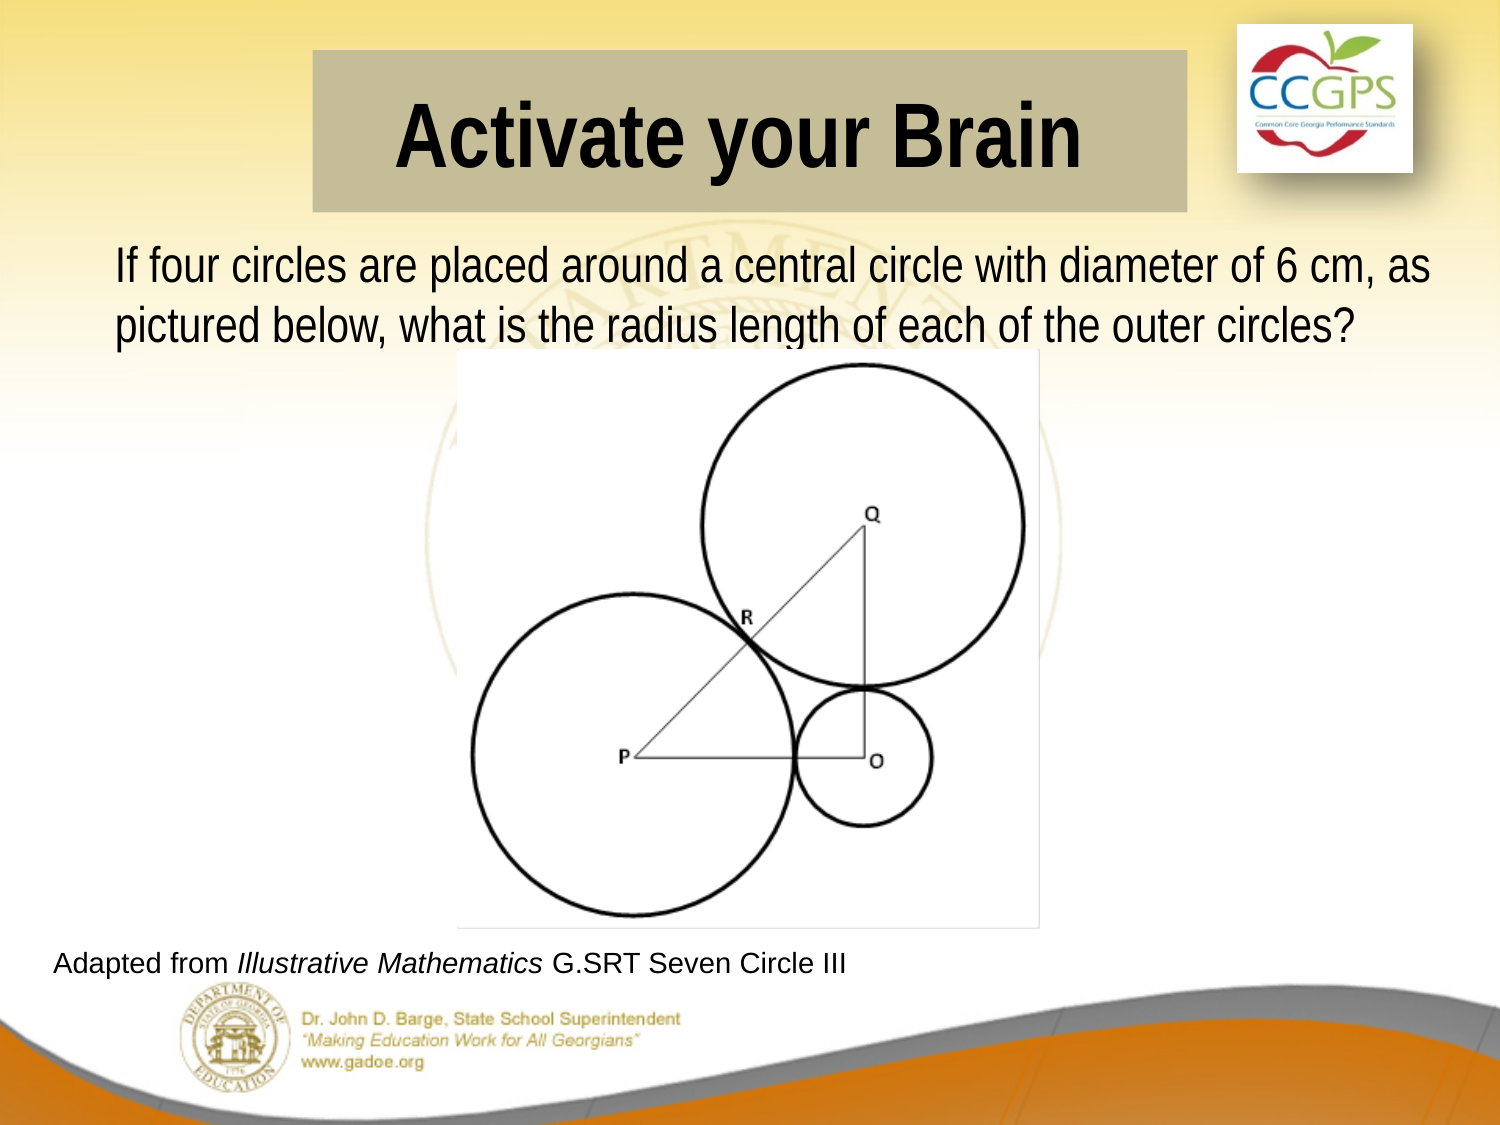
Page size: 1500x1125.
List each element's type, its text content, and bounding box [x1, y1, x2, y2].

title Activate your Brain [312, 49, 1188, 213]
text_box Adapted from Illustrative Mathematics G.SRT Seven Circle III [38, 936, 863, 987]
subtitle If four circles are placed around a central circle with diameter of 6 cm, as pictured below, what is the radius length of each of the outer circles? [99, 224, 1476, 988]
picture [0, 0, 1500, 1125]
